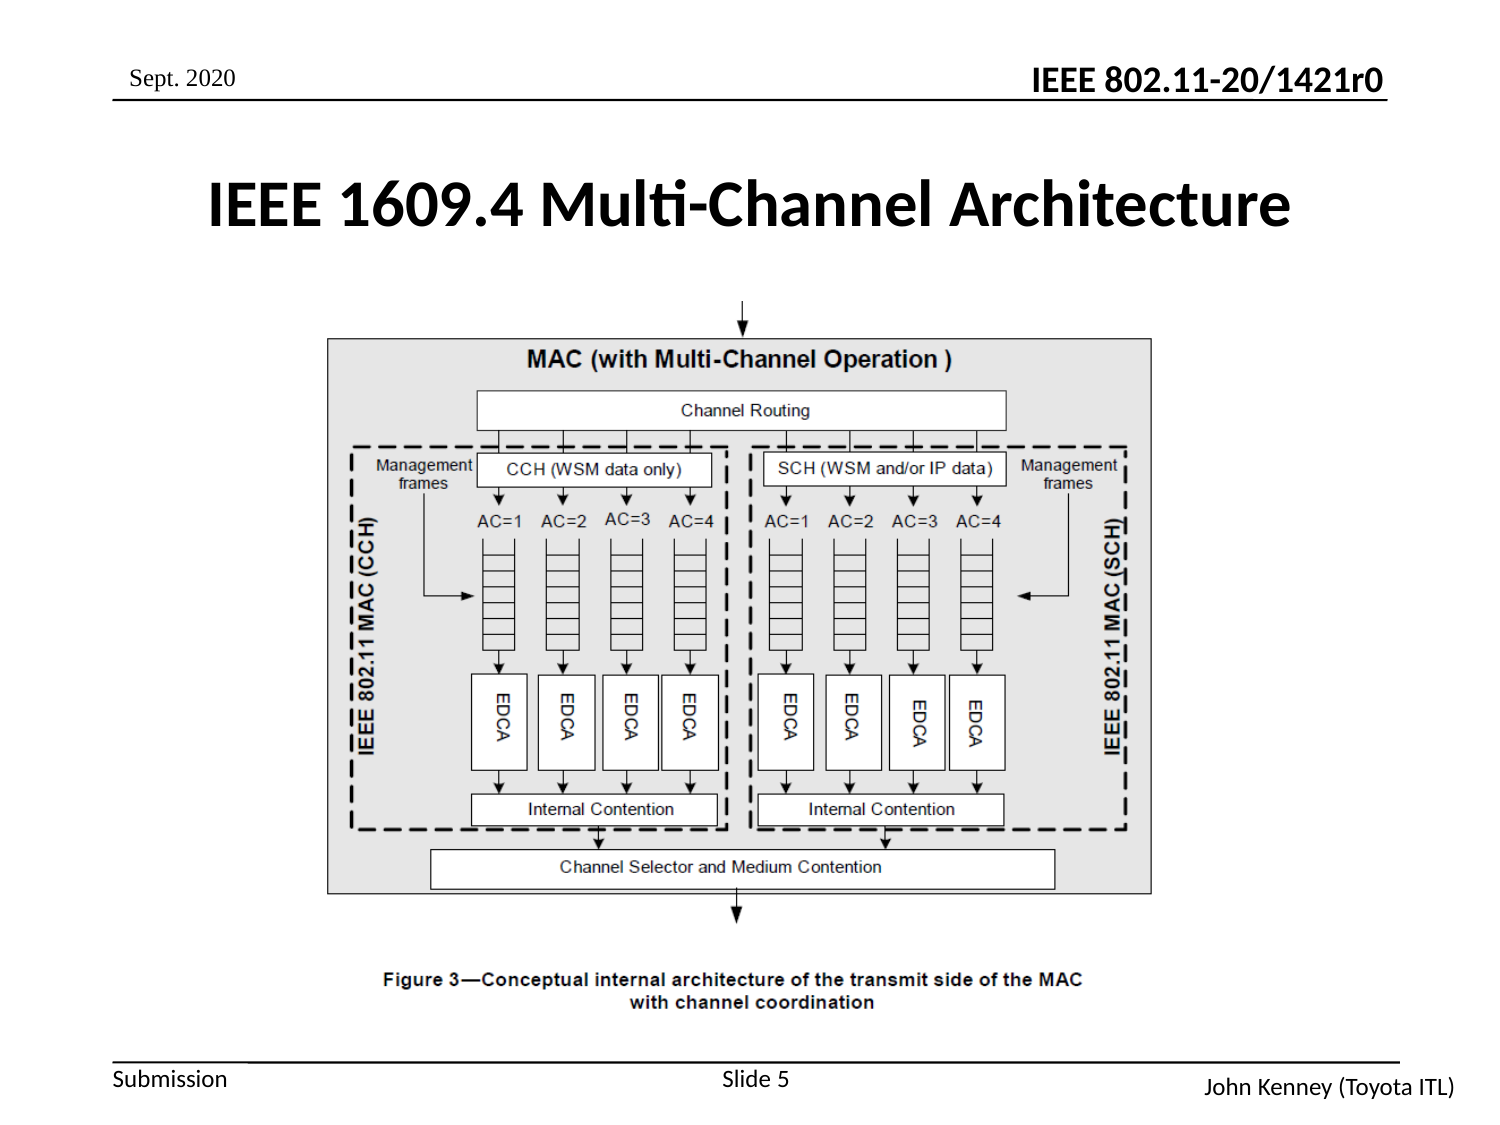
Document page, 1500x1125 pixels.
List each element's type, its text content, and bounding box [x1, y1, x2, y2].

footer John Kenney (Toyota ITL) [1199, 1070, 1456, 1101]
picture [300, 301, 1231, 1034]
title IEEE 1609.4 Multi-Channel Architecture [112, 112, 1388, 288]
slide_number Slide 5 [713, 1061, 799, 1093]
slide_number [114, 54, 269, 100]
